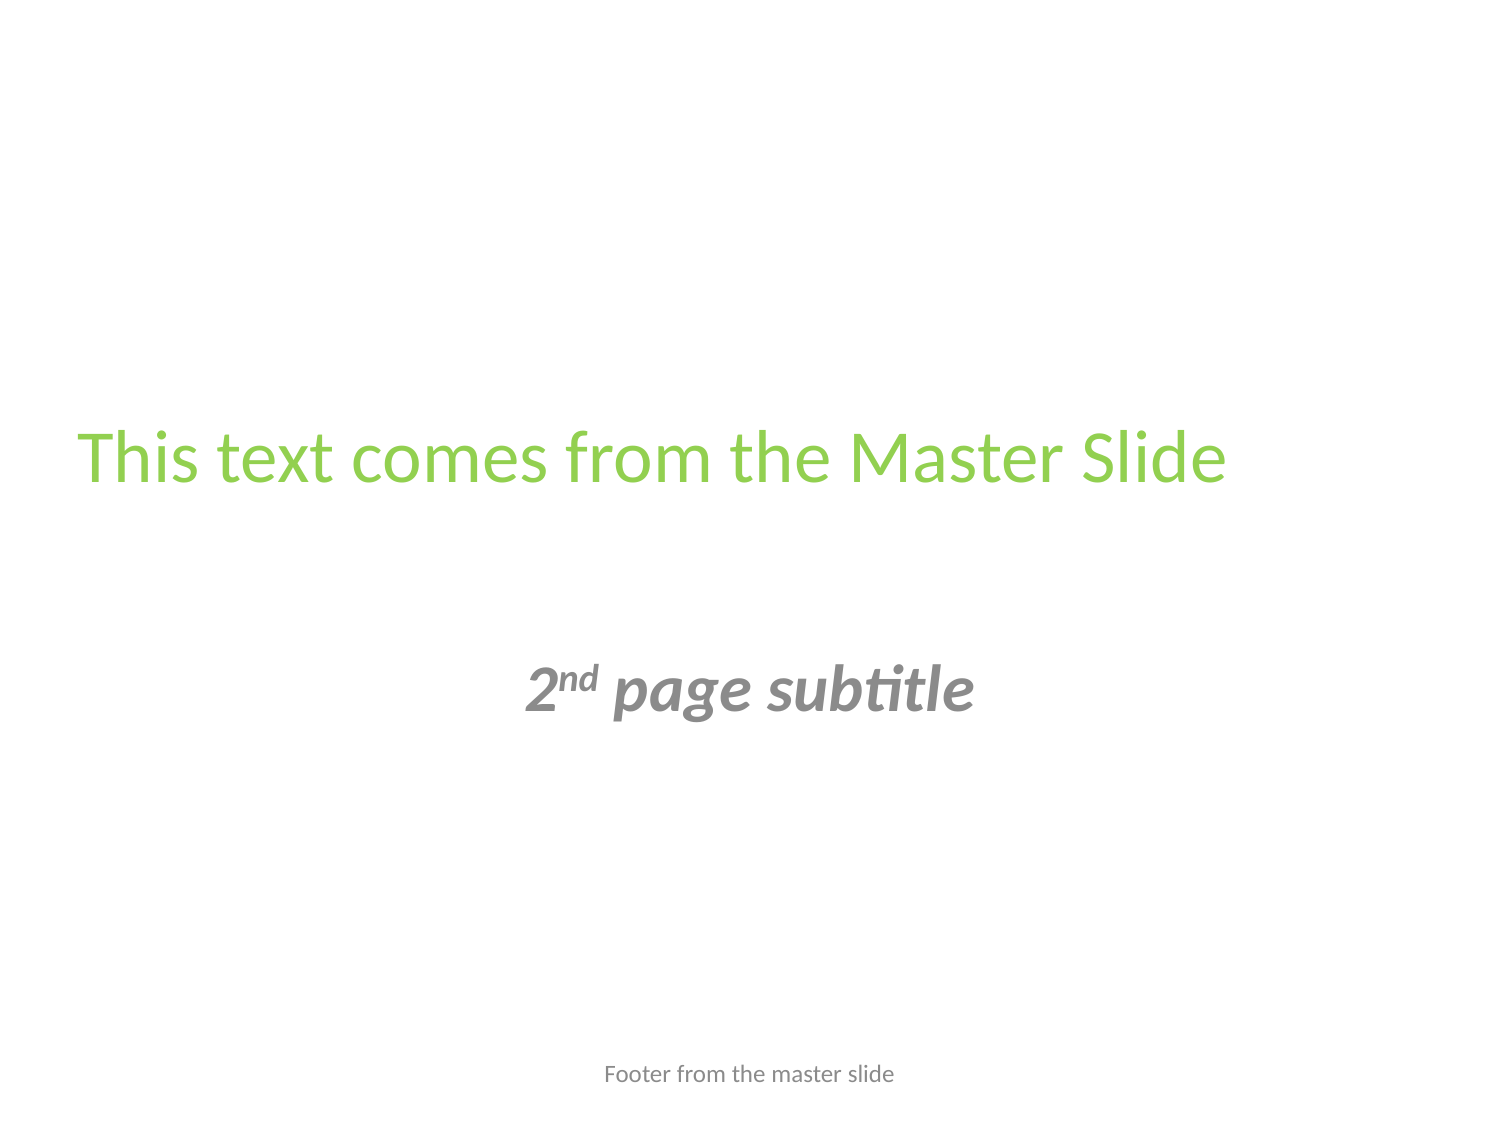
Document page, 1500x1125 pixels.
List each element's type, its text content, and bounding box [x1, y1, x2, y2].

subtitle 2nd page subtitle [225, 637, 1275, 925]
footer Footer from the master slide [512, 1042, 988, 1103]
